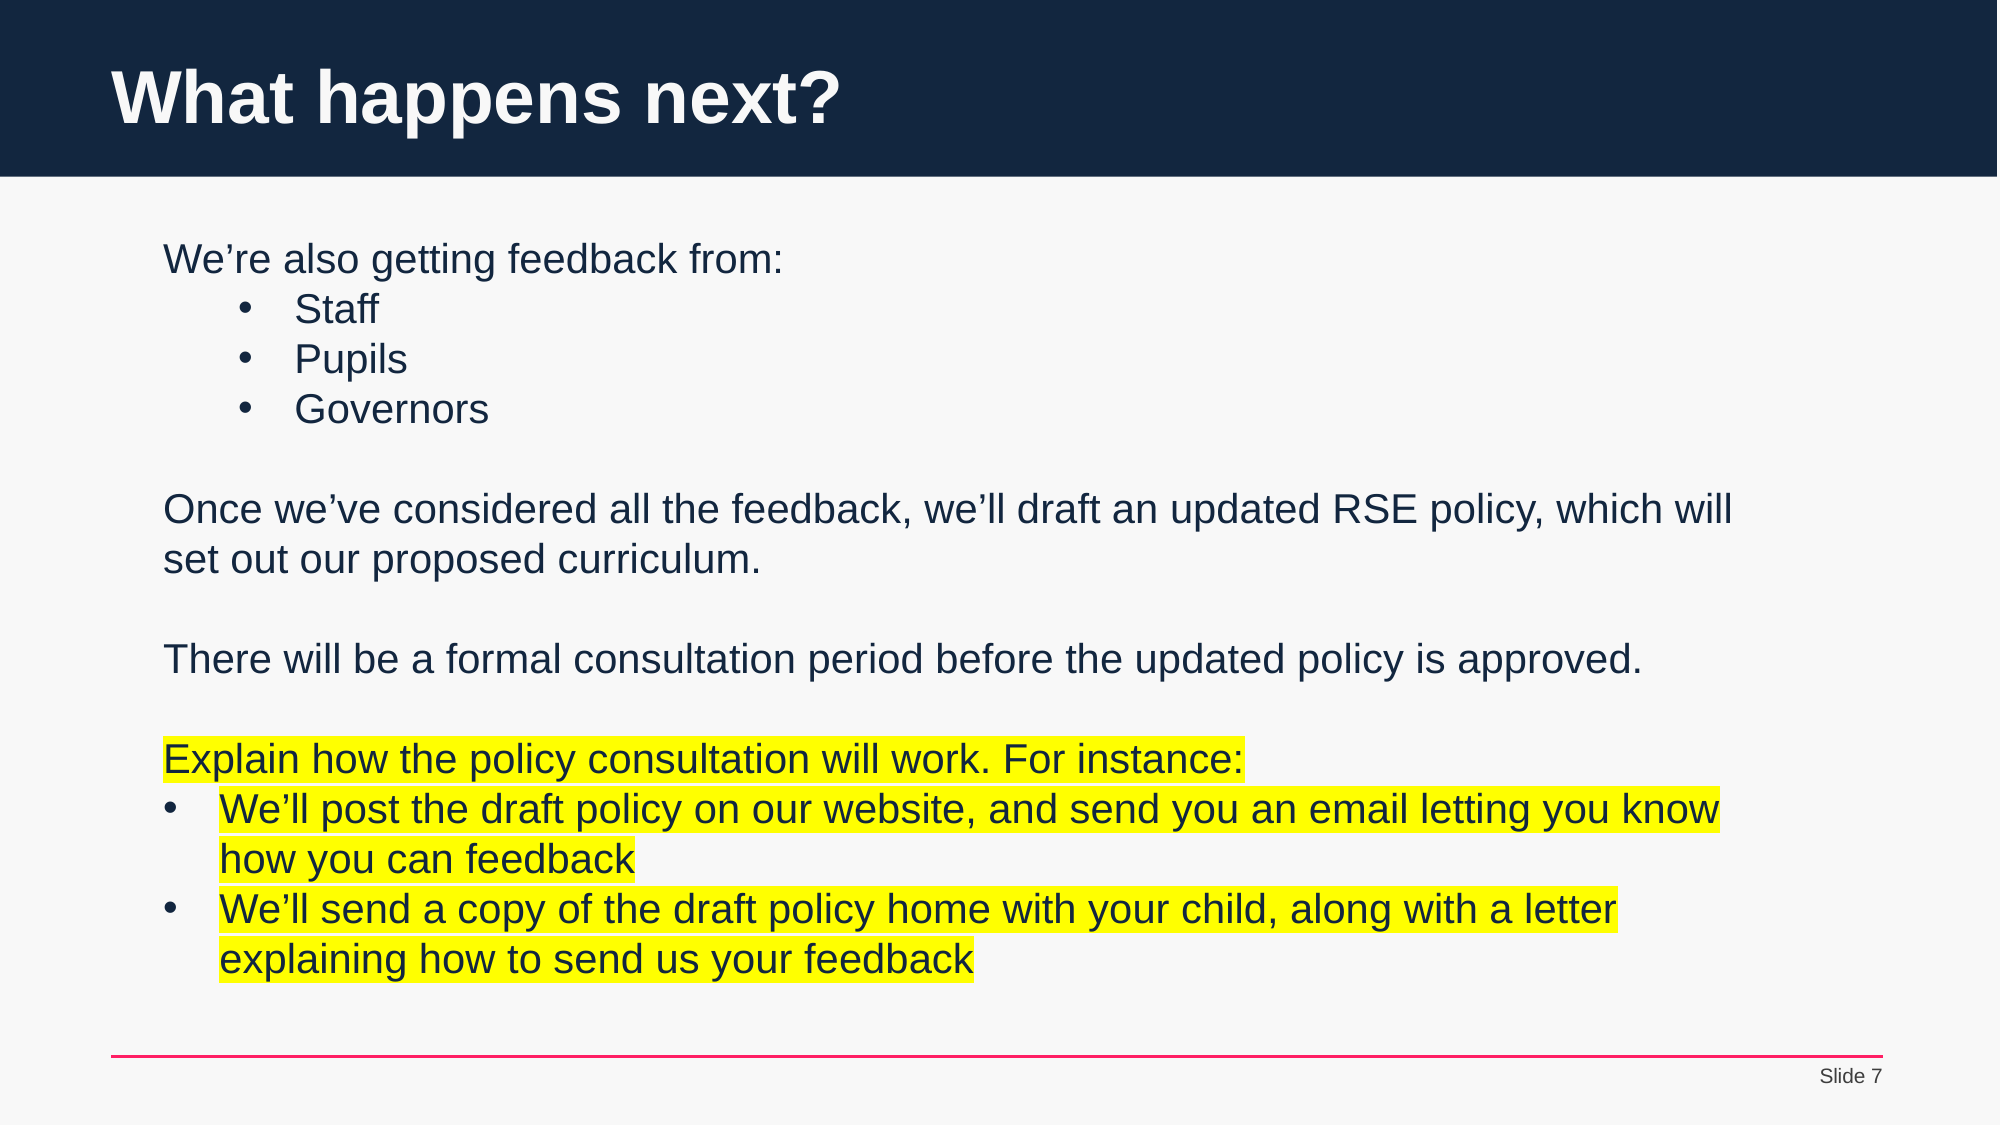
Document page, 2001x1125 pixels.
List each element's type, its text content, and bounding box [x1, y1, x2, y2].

title What happens next? [111, 21, 1883, 174]
text_box We’re also getting feedback from: Staff Pupils Governors Once we’ve considered all the feedback, we’ll draft an updated RSE policy, which will set out our proposed curriculum. There will be a formal consultation period before the updated policy is approved. Explain how the policy consultation will work. For instance: We’ll post the draft policy on our website, and send you an email letting you know how you can feedback We’ll send a copy of the draft policy home with your child, along with a letter explaining how to send us your feedback [163, 232, 1760, 997]
list [111, 209, 1880, 1021]
text_box Slide ‹#› [1637, 1056, 1883, 1092]
